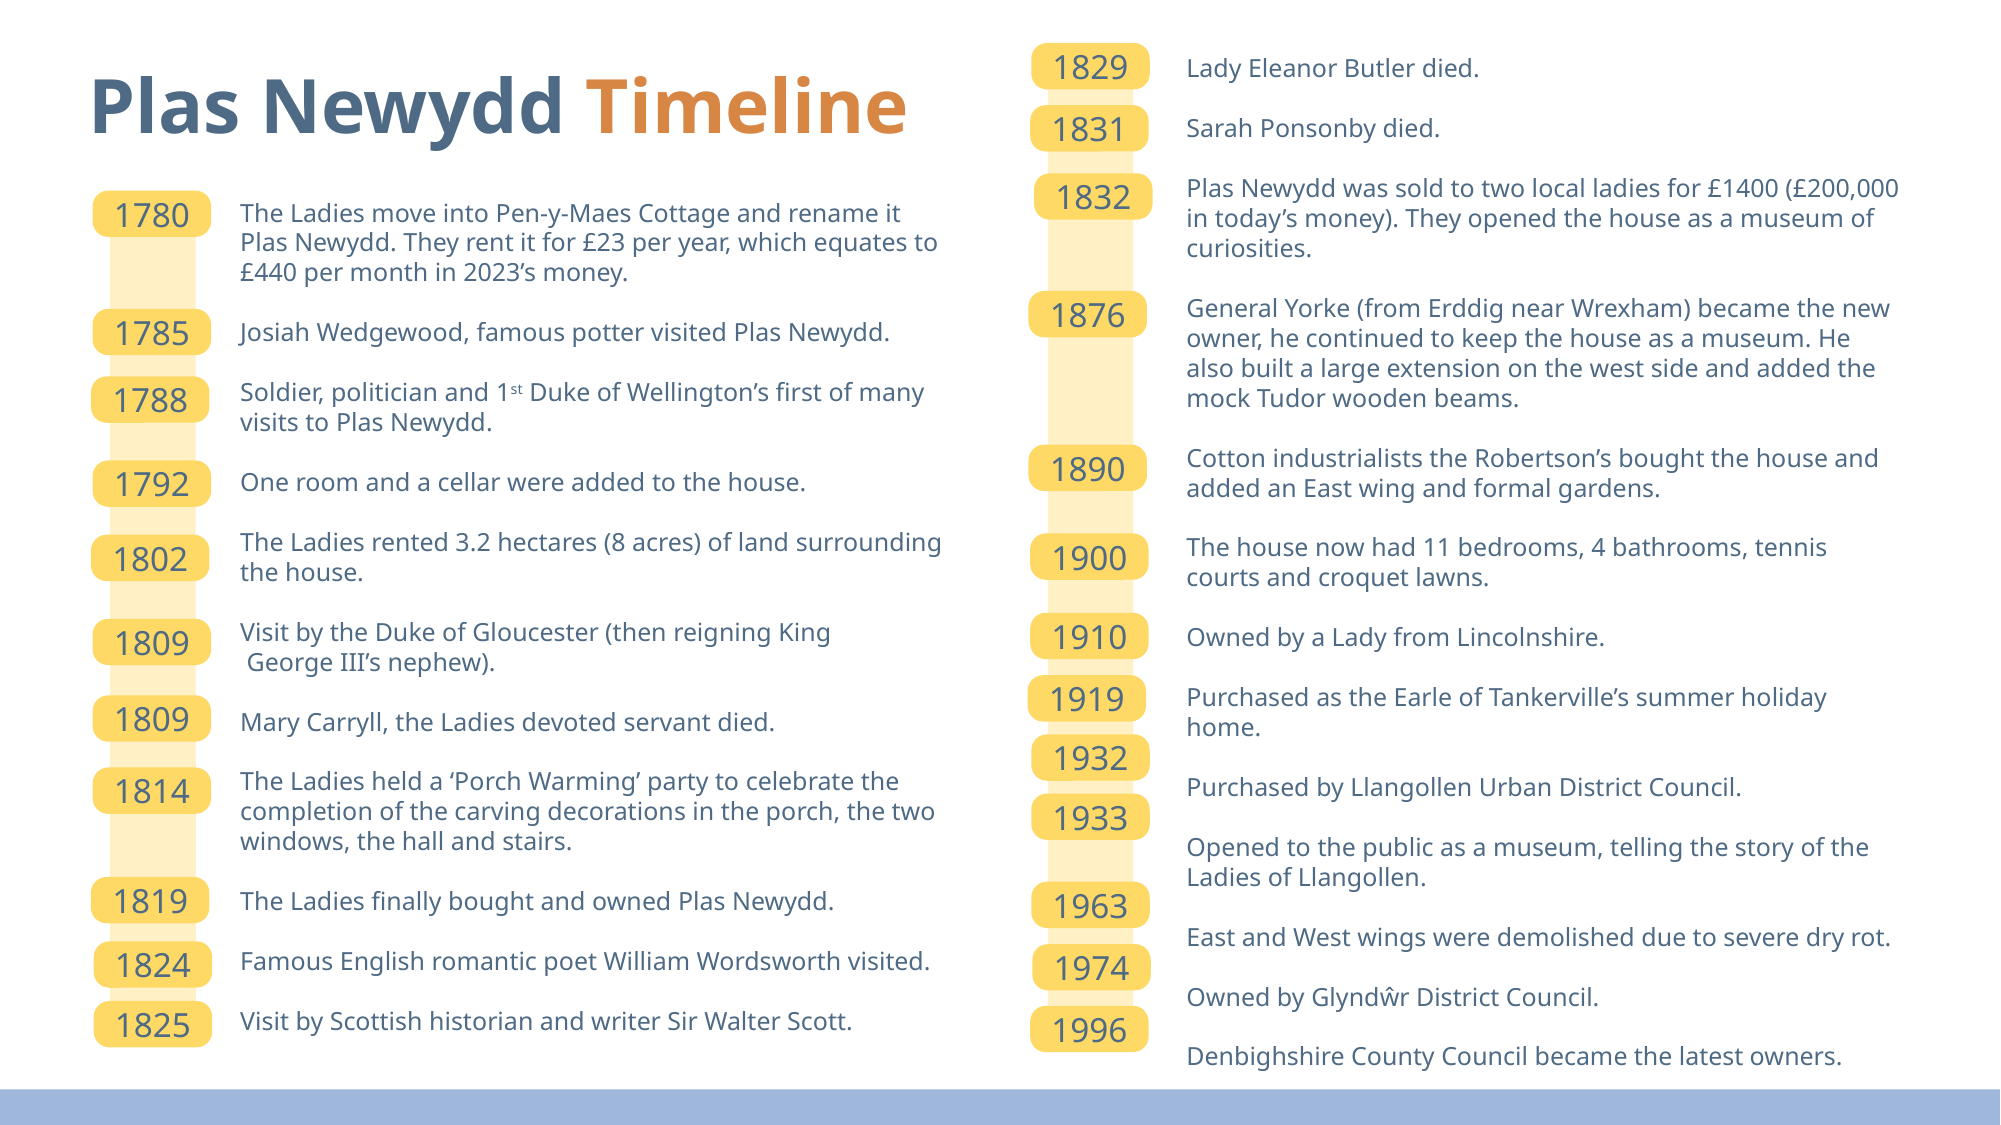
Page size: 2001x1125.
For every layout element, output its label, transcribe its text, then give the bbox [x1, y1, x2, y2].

text_box 1814 [91, 766, 213, 815]
text_box [1046, 723, 1135, 733]
text_box [109, 424, 197, 459]
text_box [1046, 930, 1135, 943]
text_box [109, 357, 197, 375]
text_box 1802 [89, 533, 211, 583]
text_box 1910 [1029, 611, 1150, 661]
text_box 1809 [91, 617, 213, 667]
text_box Plas Newydd Timeline [1135, 44, 1668, 156]
text_box [0, 1088, 2000, 1125]
text_box [109, 582, 197, 617]
text_box 1788 [89, 375, 211, 424]
text_box [1046, 221, 1135, 290]
text_box [1046, 492, 1135, 532]
text_box 1829 [1030, 41, 1151, 91]
text_box 1825 [92, 999, 214, 1049]
text_box [1046, 581, 1135, 611]
text_box Lady Eleanor Butler died. Sarah Ponsonby died. Plas Newydd was sold to two local ladies for £1400 (£200,000 in today’s money). They opened the house as a museum of curiosities. General Yorke (from Erddig near Wrexham) became the new owner, he continued to keep the house as a museum. He also built a large extension on the west side and added the mock Tudor wooden beams. Cotton industrialists the Robertson’s bought the house and added an East wing and formal gardens. The house now had 11 bedrooms, 4 bathrooms, tennis courts and croquet lawns. Owned by a Lady from Lincolnshire. Purchased as the Earle of Tankerville’s summer holiday home. Purchased by Llangollen Urban District Council. Opened to the public as a museum, telling the story of the Ladies of Llangollen. East and West wings were demolished due to severe dry rot. Owned by Glyndŵr District Council. Denbighshire County Council became the latest owners. [1171, 45, 1917, 1079]
text_box 1792 [91, 459, 213, 508]
text_box 1974 [1031, 943, 1152, 992]
text_box 1809 [91, 694, 213, 743]
text_box 1824 [92, 940, 214, 989]
text_box 1831 [1029, 104, 1150, 153]
text_box [109, 667, 197, 694]
text_box [1046, 91, 1135, 104]
text_box Plas Newydd Timeline [73, 44, 1046, 156]
text_box 1996 [1029, 1004, 1150, 1054]
text_box [1046, 153, 1135, 172]
text_box [109, 815, 197, 876]
text_box [109, 989, 197, 999]
text_box [1046, 841, 1135, 880]
text_box 1876 [1027, 289, 1149, 339]
text_box 1963 [1030, 880, 1151, 930]
text_box 1900 [1029, 532, 1150, 581]
text_box 1785 [91, 307, 213, 357]
text_box [1046, 992, 1135, 1004]
text_box [1046, 661, 1135, 674]
text_box 1933 [1030, 792, 1151, 841]
text_box The Ladies move into Pen-y-Maes Cottage and rename it Plas Newydd. They rent it for £23 per year, which equates to £440 per month in 2023’s money. Josiah Wedgewood, famous potter visited Plas Newydd. Soldier, politician and 1st Duke of Wellington’s first of many visits to Plas Newydd. One room and a cellar were added to the house. The Ladies rented 3.2 hectares (8 acres) of land surrounding the house. Visit by the Duke of Gloucester (then reigning King George III’s nephew). Mary Carryll, the Ladies devoted servant died. The Ladies held a ‘Porch Warming’ party to celebrate the completion of the carving decorations in the porch, the two windows, the hall and stairs. The Ladies finally bought and owned Plas Newydd. Famous English romantic poet William Wordsworth visited. Visit by Scottish historian and writer Sir Walter Scott. [225, 189, 961, 1088]
text_box 1932 [1030, 733, 1151, 782]
text_box [1046, 782, 1135, 792]
text_box 1890 [1027, 443, 1149, 493]
text_box 1819 [89, 875, 211, 925]
text_box [109, 925, 197, 940]
text_box [1046, 339, 1135, 443]
text_box [109, 238, 197, 307]
text_box 1919 [1026, 674, 1148, 723]
text_box [109, 743, 197, 766]
text_box [109, 508, 197, 533]
text_box 1780 [91, 189, 213, 238]
text_box 1832 [1033, 172, 1154, 221]
